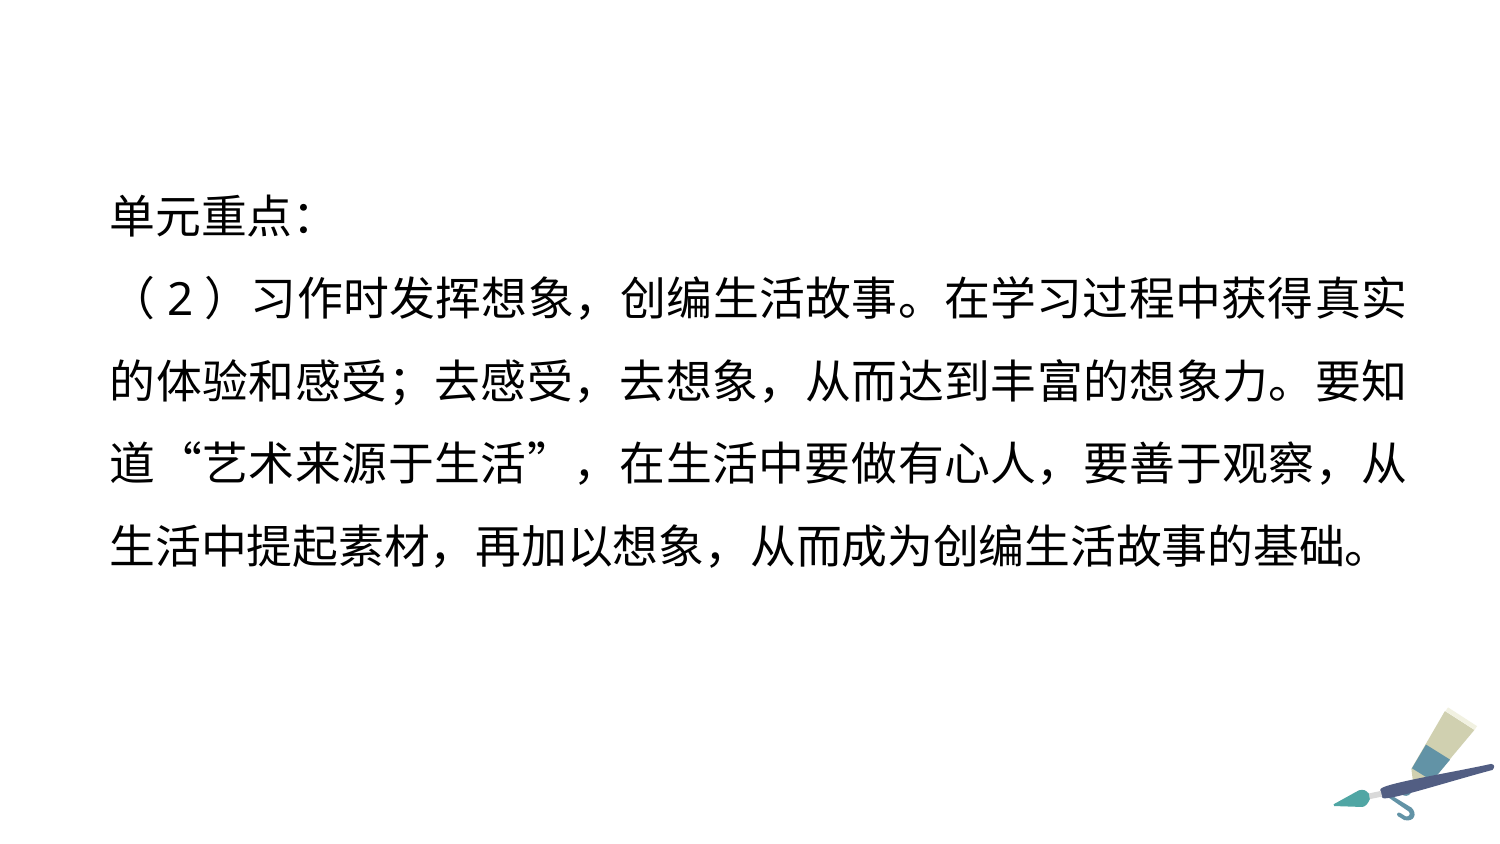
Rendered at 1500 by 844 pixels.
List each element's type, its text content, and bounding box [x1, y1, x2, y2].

text_box 单元重点： （2）习作时发挥想象，创编生活故事。在学习过程中获得真实的体验和感受；去感受，去想象，从而达到丰富的想象力。要知道“艺术来源于生活”，在生活中要做有心人，要善于观察，从生活中提起素材，再加以想象，从而成为创编生活故事的基础。 [49, 152, 1422, 580]
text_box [1358, 708, 1481, 844]
